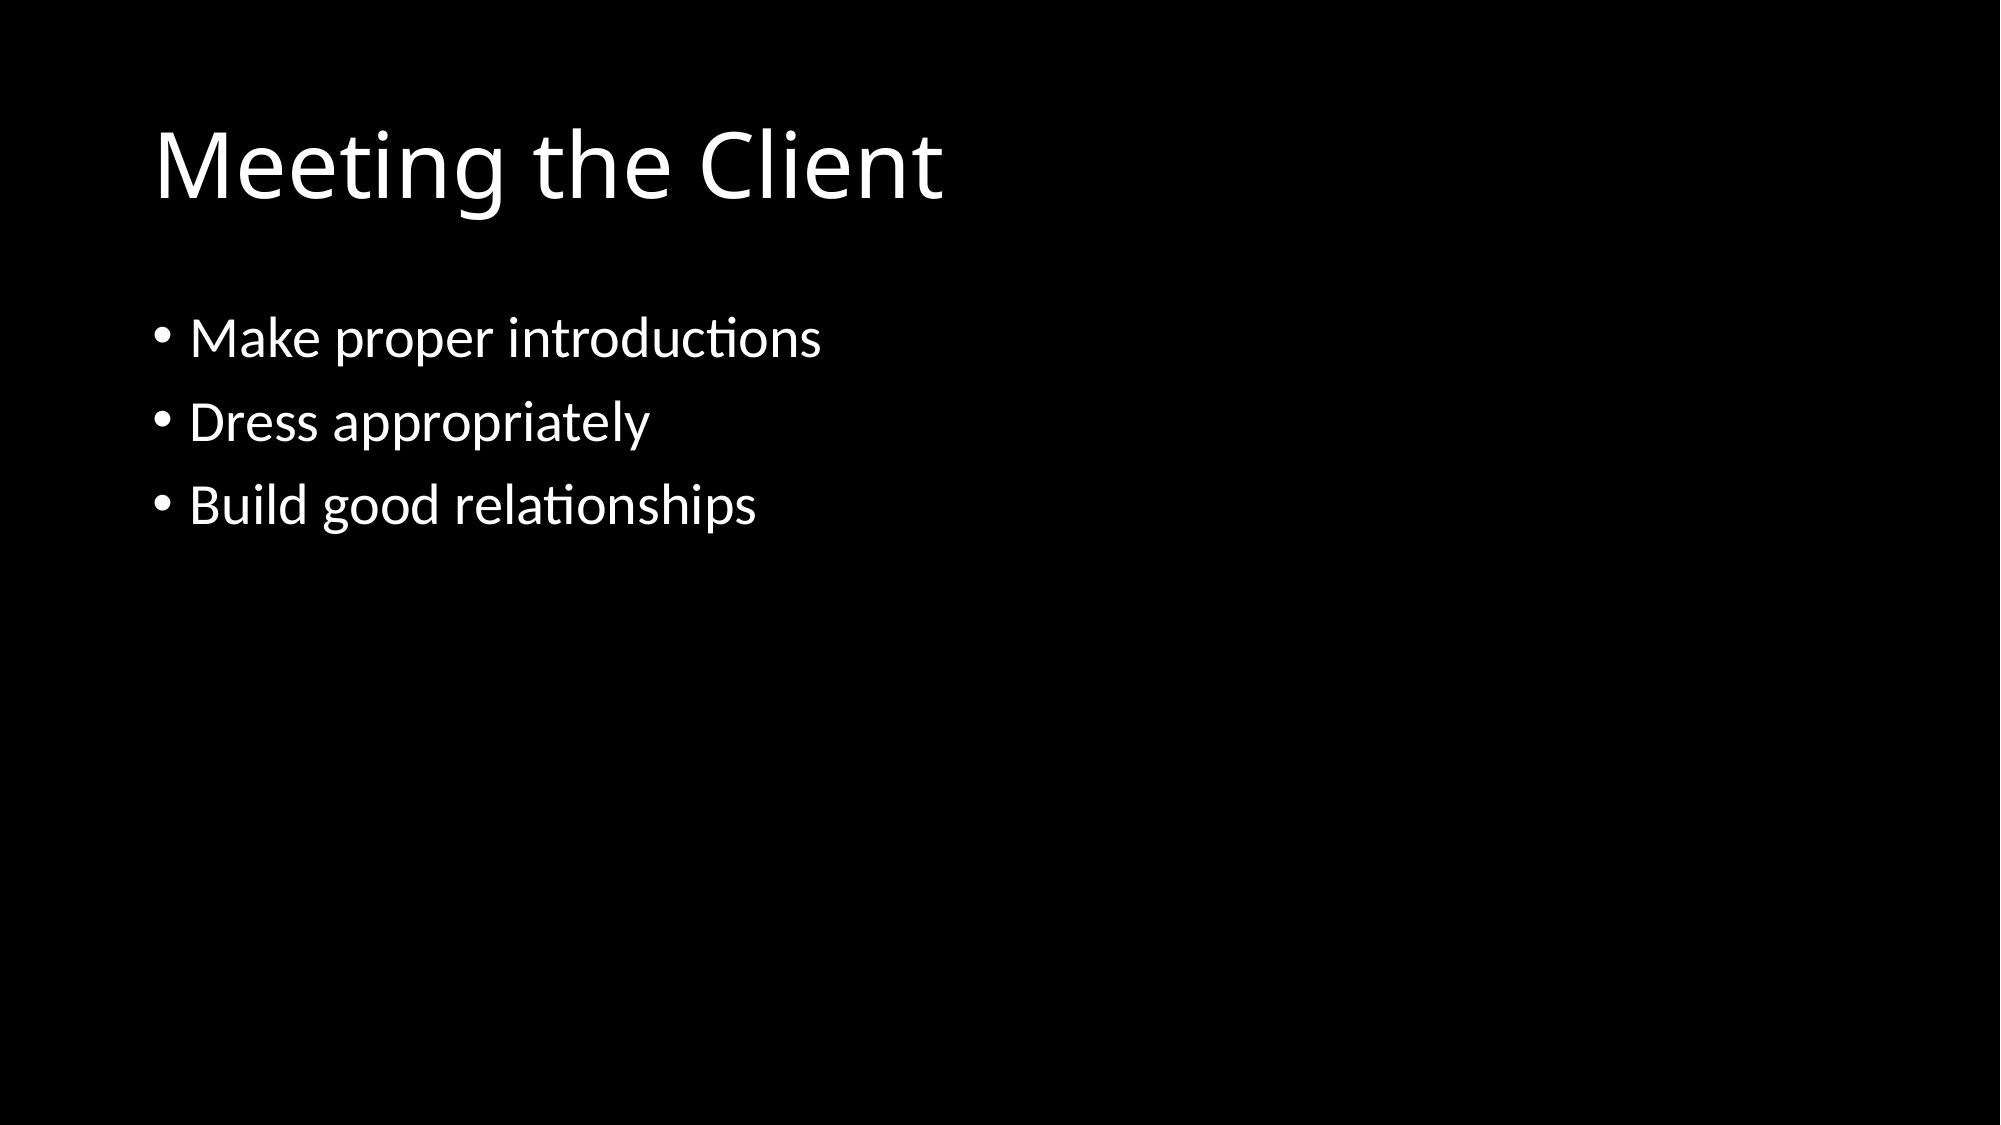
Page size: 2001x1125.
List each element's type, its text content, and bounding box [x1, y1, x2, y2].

title Meeting the Client [137, 59, 1863, 278]
list Make proper introductions Dress appropriately Build good relationships [137, 299, 1863, 1014]
